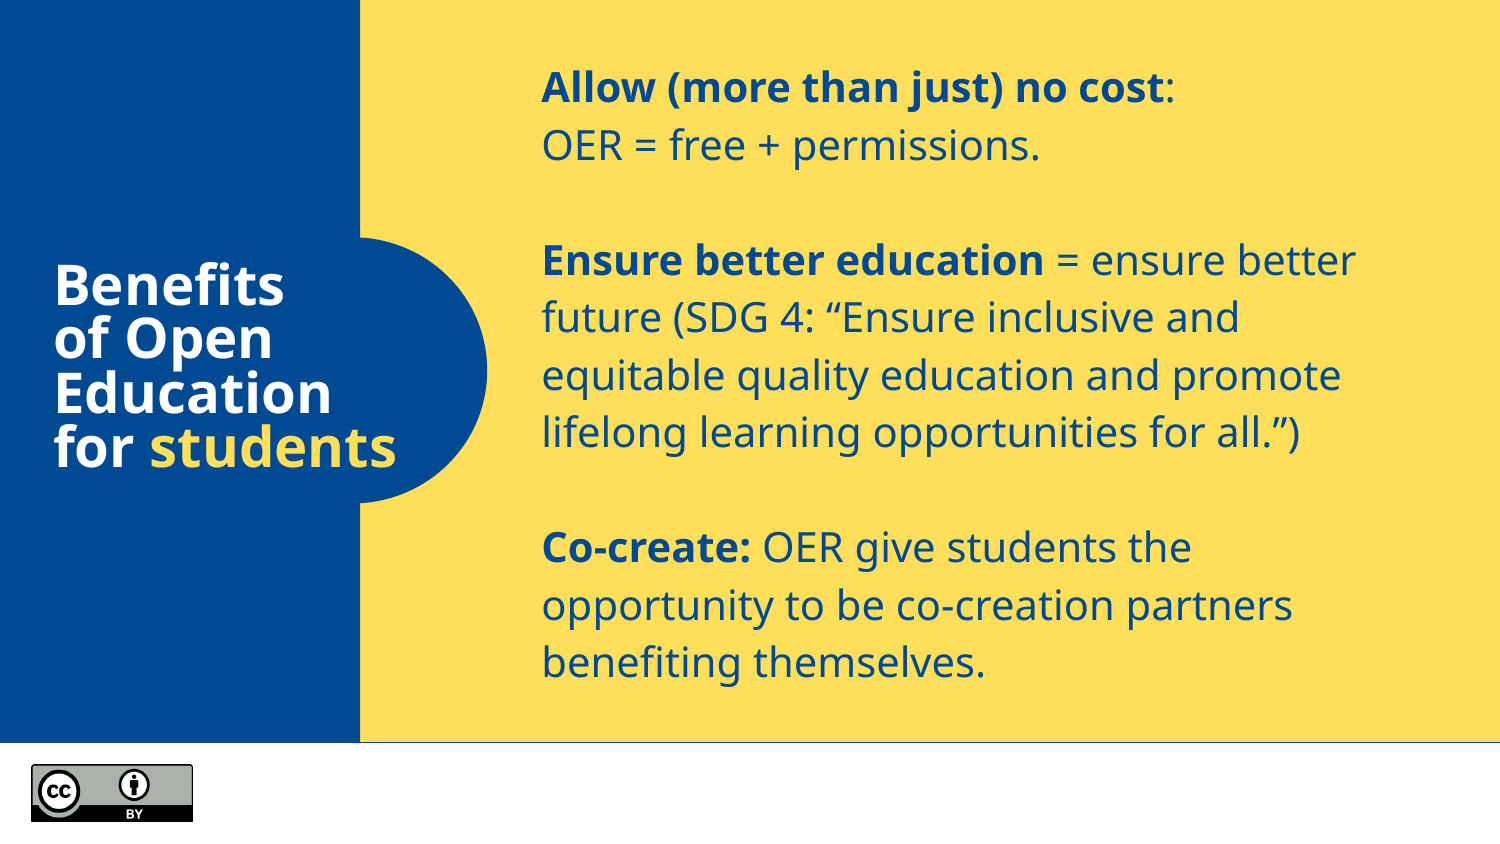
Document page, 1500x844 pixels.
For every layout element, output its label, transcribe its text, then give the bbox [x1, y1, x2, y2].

text_box [300, 493, 405, 504]
text_box [0, 750, 1500, 844]
text_box Allow (more than just) no cost: OER = free + permissions. Ensure better education = ensure better future (SDG 4: “Ensure inclusive and equitable quality education and promote lifelong learning opportunities for all.”) Co-create: OER give students the opportunity to be co-creation partners benefiting themselves. [526, 38, 1420, 702]
picture [31, 764, 193, 822]
text_box Benefits of Open Education for students [38, 246, 421, 493]
text_box [421, 255, 488, 485]
text_box [0, 0, 361, 742]
text_box [304, 237, 401, 246]
